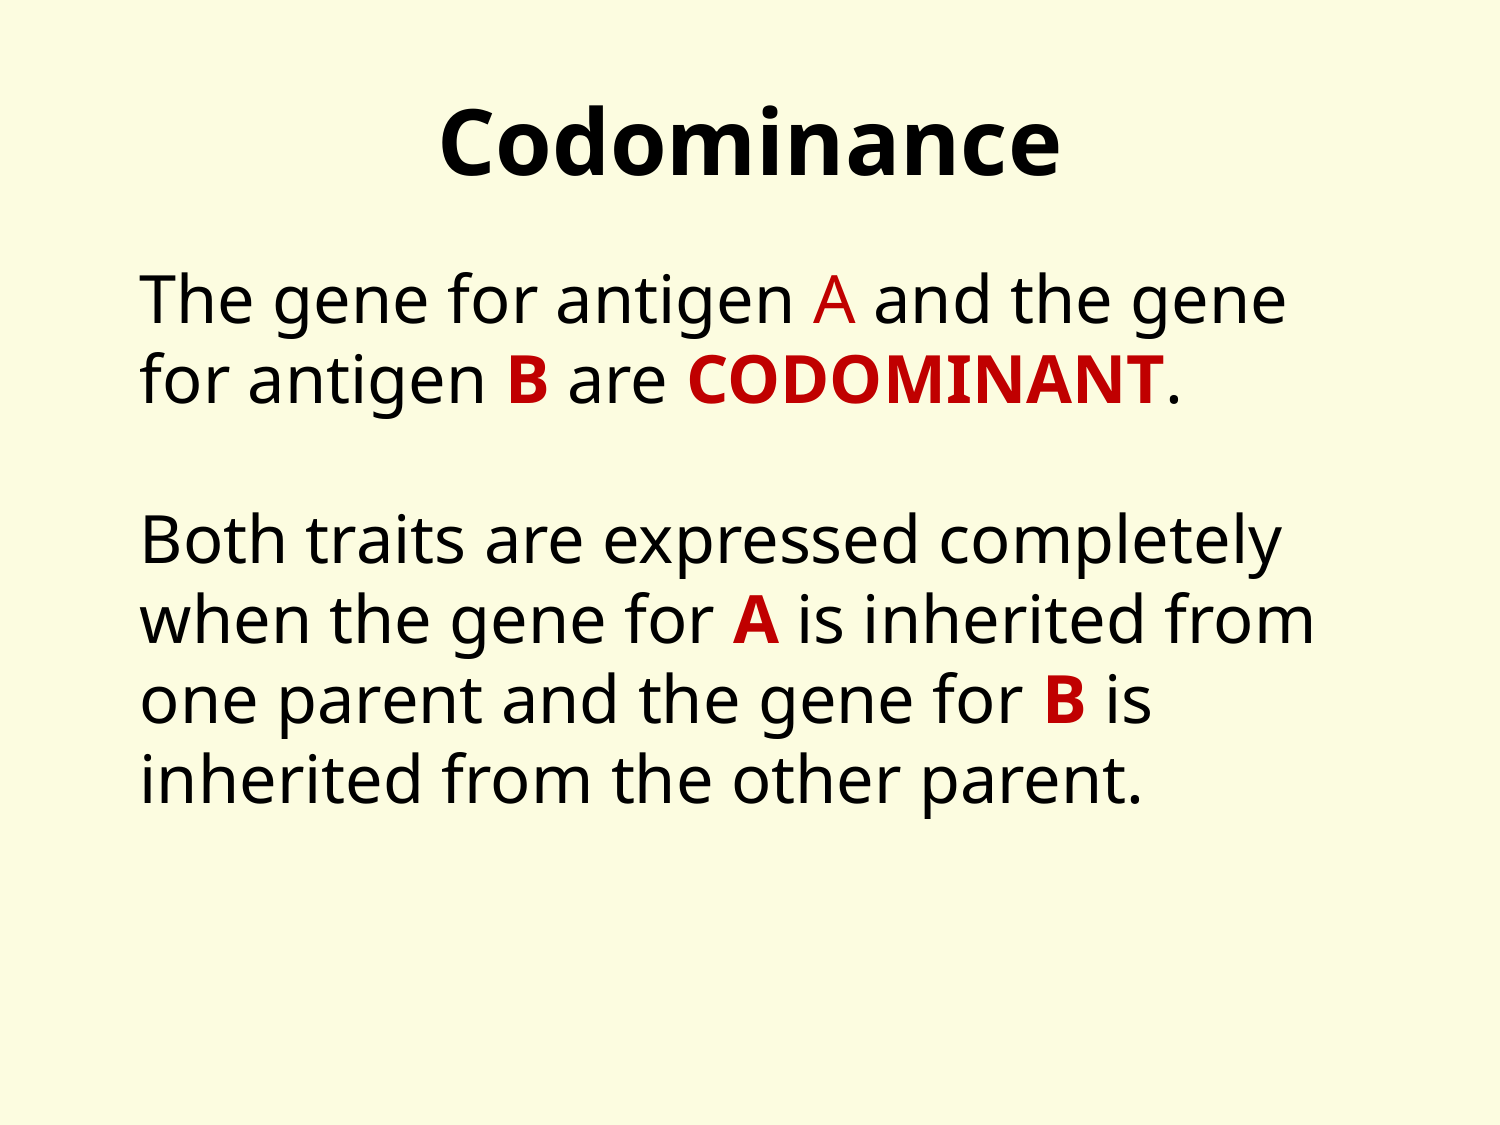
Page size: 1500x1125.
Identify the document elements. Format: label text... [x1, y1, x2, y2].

text_box The gene for antigen A and the gene for antigen B are CODOMINANT. Both traits are expressed completely when the gene for A is inherited from one parent and the gene for B is inherited from the other parent. [125, 249, 1350, 825]
title Codominance [74, 44, 1426, 233]
